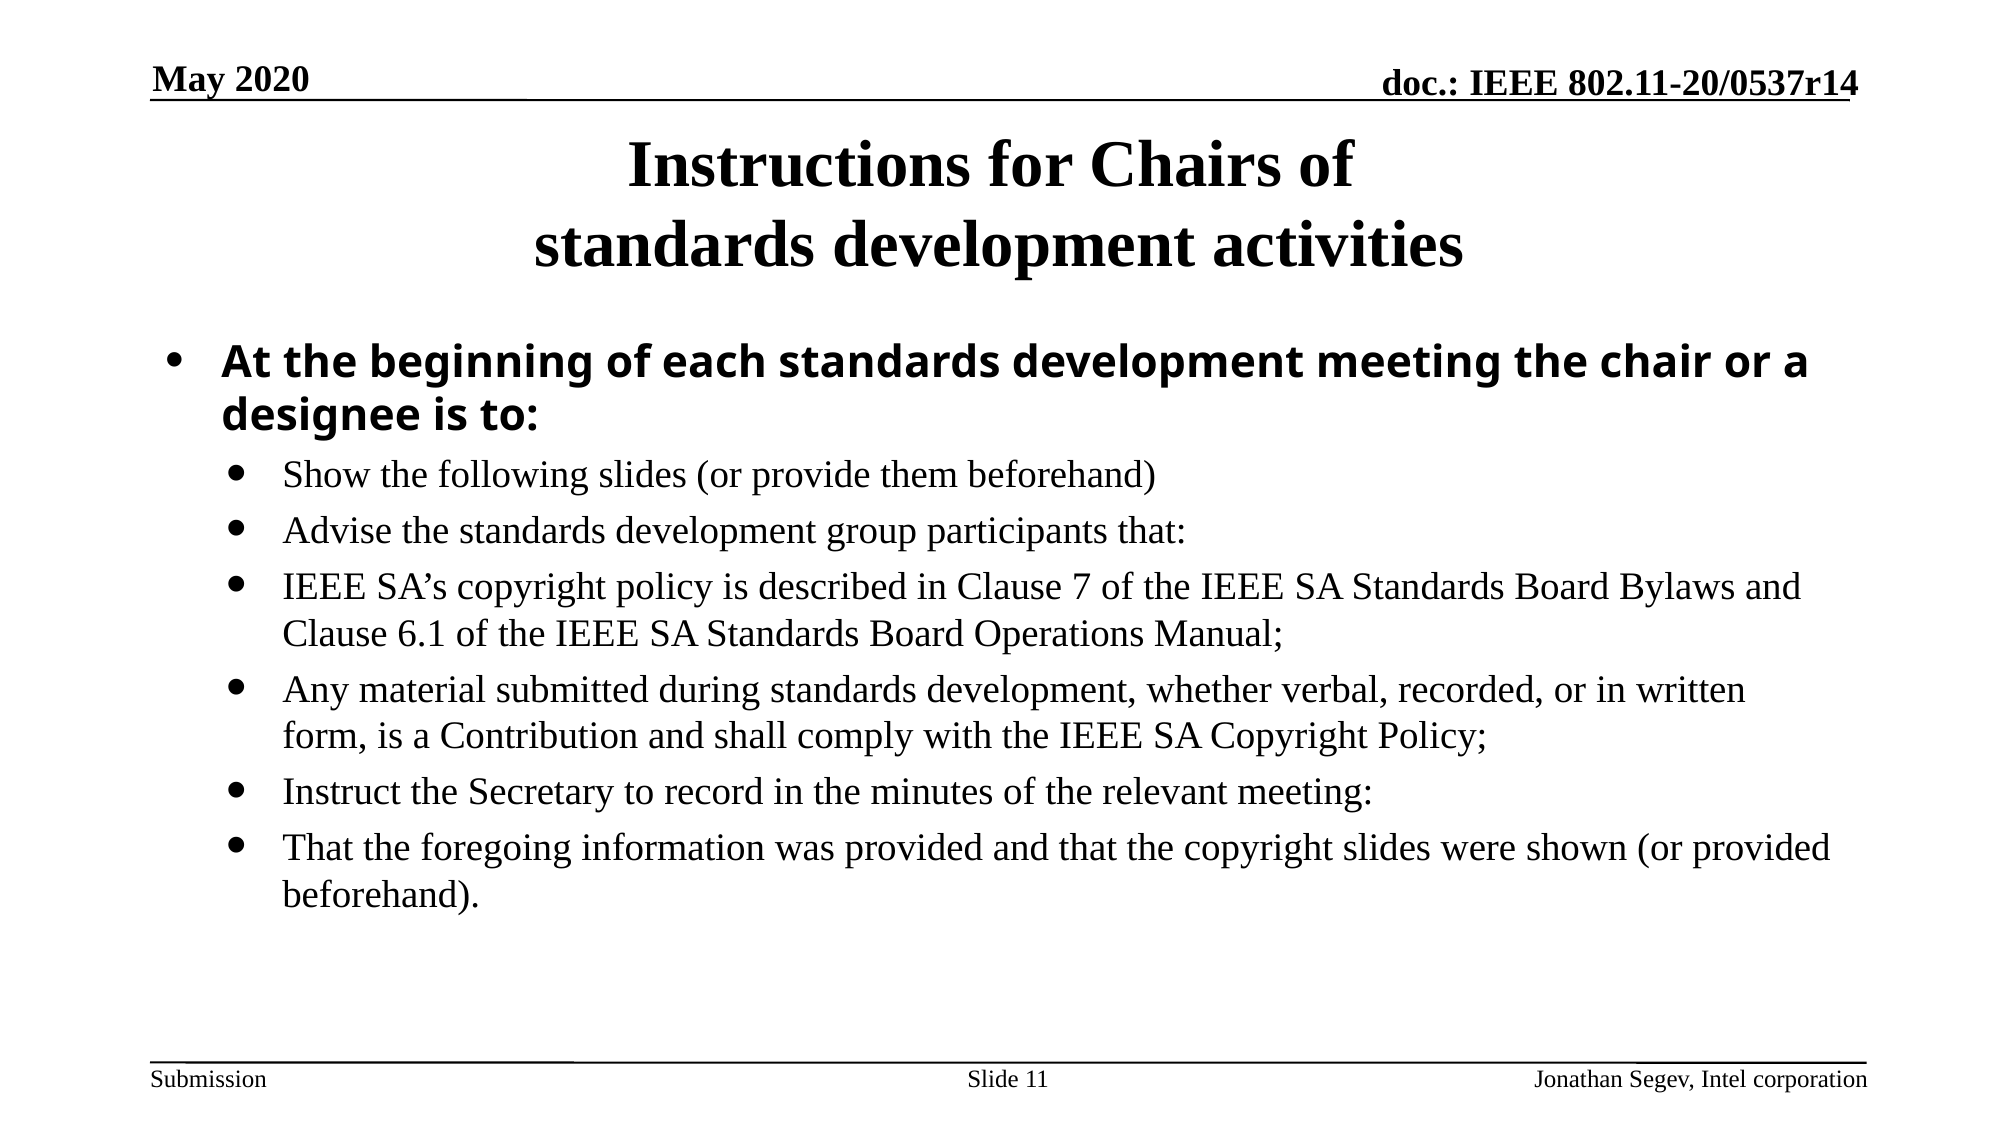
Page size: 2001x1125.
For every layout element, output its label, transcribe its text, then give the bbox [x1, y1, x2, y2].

list At the beginning of each standards development meeting the chair or a designee is to: Show the following slides (or provide them beforehand) Advise the standards development group participants that: IEEE SA’s copyright policy is described in Clause 7 of the IEEE SA Standards Board Bylaws and Clause 6.1 of the IEEE SA Standards Board Operations Manual; Any material submitted during standards development, whether verbal, recorded, or in written form, is a Contribution and shall comply with the IEEE SA Copyright Policy; Instruct the Secretary to record in the minutes of the relevant meeting: That the foregoing information was provided and that the copyright slides were shown (or provided beforehand). [149, 324, 1850, 1000]
title Instructions for Chairs of standards development activities [149, 112, 1850, 288]
slide_number Slide 11 [950, 1061, 1067, 1123]
footer Jonathan Segev, Intel corporation [1171, 1061, 1869, 1093]
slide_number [152, 54, 563, 100]
